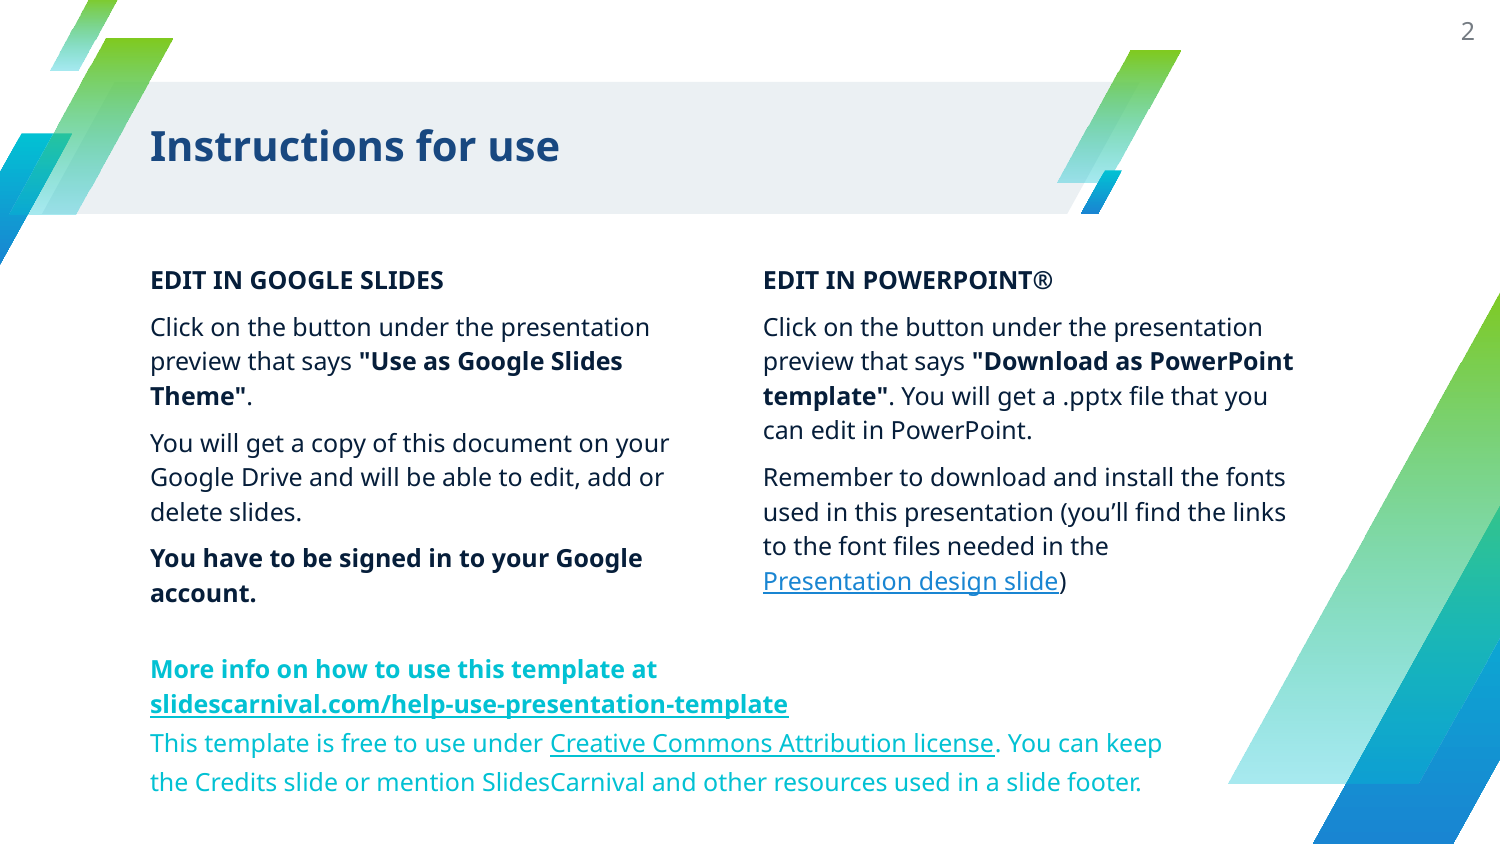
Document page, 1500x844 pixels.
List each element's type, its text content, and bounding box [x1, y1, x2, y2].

slide_number ‹#› [1403, 0, 1475, 65]
list EDIT IN GOOGLE SLIDES Click on the button under the presentation preview that says "Use as Google Slides Theme". You will get a copy of this document on your Google Drive and will be able to edit, add or delete slides. You have to be signed in to your Google account. [150, 259, 686, 649]
title Instructions for use [150, 81, 1139, 215]
list More info on how to use this template at slidescarnival.com/help-use-presentation-template This template is free to use under Creative Commons Attribution license. You can keep the Credits slide or mention SlidesCarnival and other resources used in a slide footer. [150, 649, 1202, 761]
list EDIT IN POWERPOINT® Click on the button under the presentation preview that says "Download as PowerPoint template". You will get a .pptx file that you can edit in PowerPoint. Remember to download and install the fonts used in this presentation (you’ll find the links to the font files needed in the Presentation design slide) [762, 259, 1299, 745]
